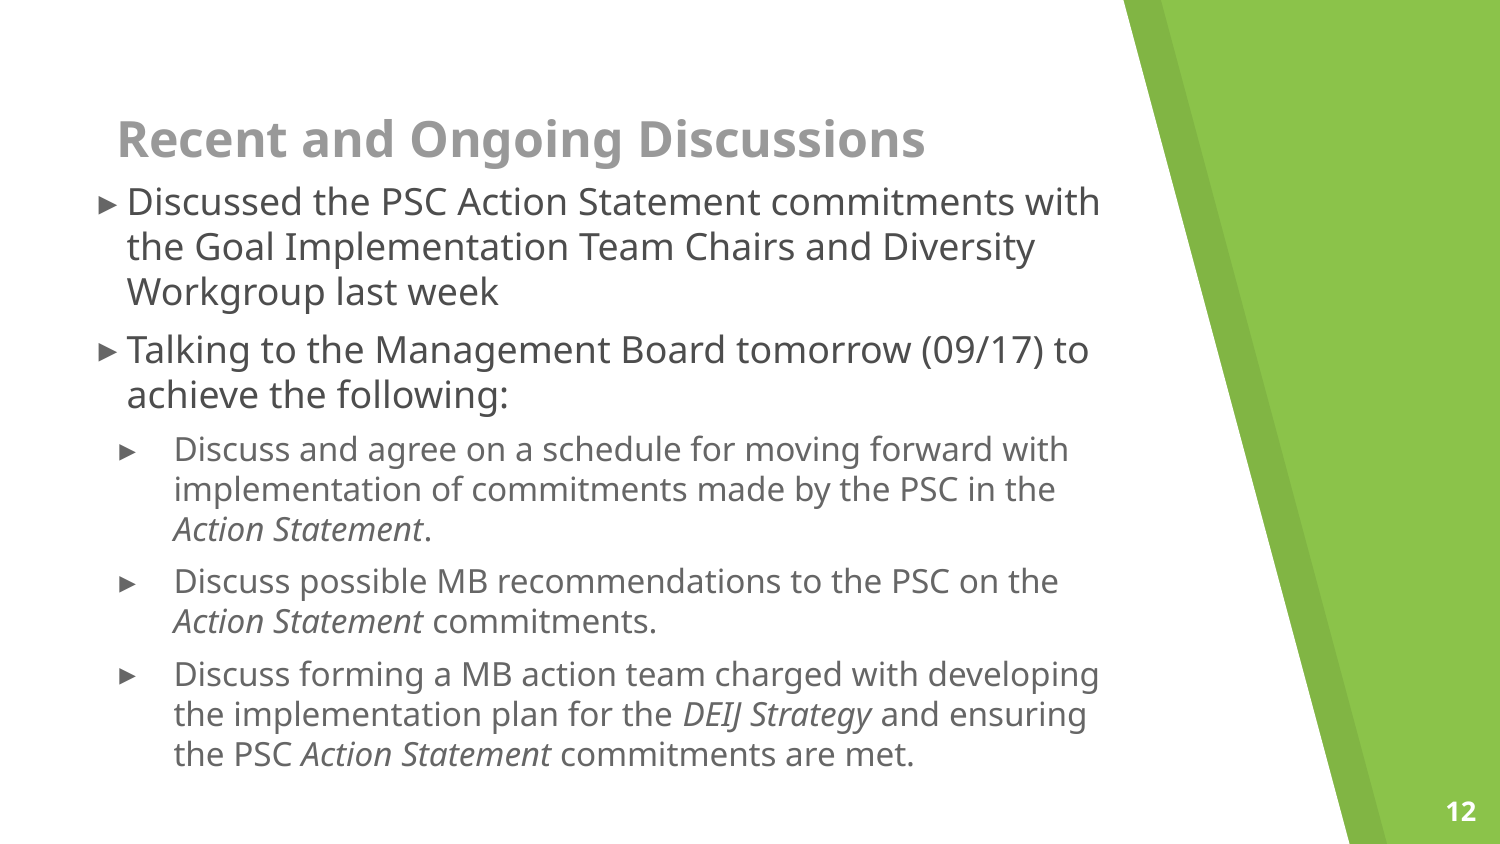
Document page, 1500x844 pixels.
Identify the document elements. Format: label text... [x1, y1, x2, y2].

title Recent and Ongoing Discussions [101, 24, 1057, 163]
slide_number 12 [1401, 779, 1492, 844]
list Discussed the PSC Action Statement commitments with the Goal Implementation Team Chairs and Diversity Workgroup last week Talking to the Management Board tomorrow (09/17) to achieve the following: Discuss and agree on a schedule for moving forward with implementation of commitments made by the PSC in the Action Statement. Discuss possible MB recommendations to the PSC on the Action Statement commitments. Discuss forming a MB action team charged with developing the implementation plan for the DEIJ Strategy and ensuring the PSC Action Statement commitments are met. [83, 163, 1140, 733]
